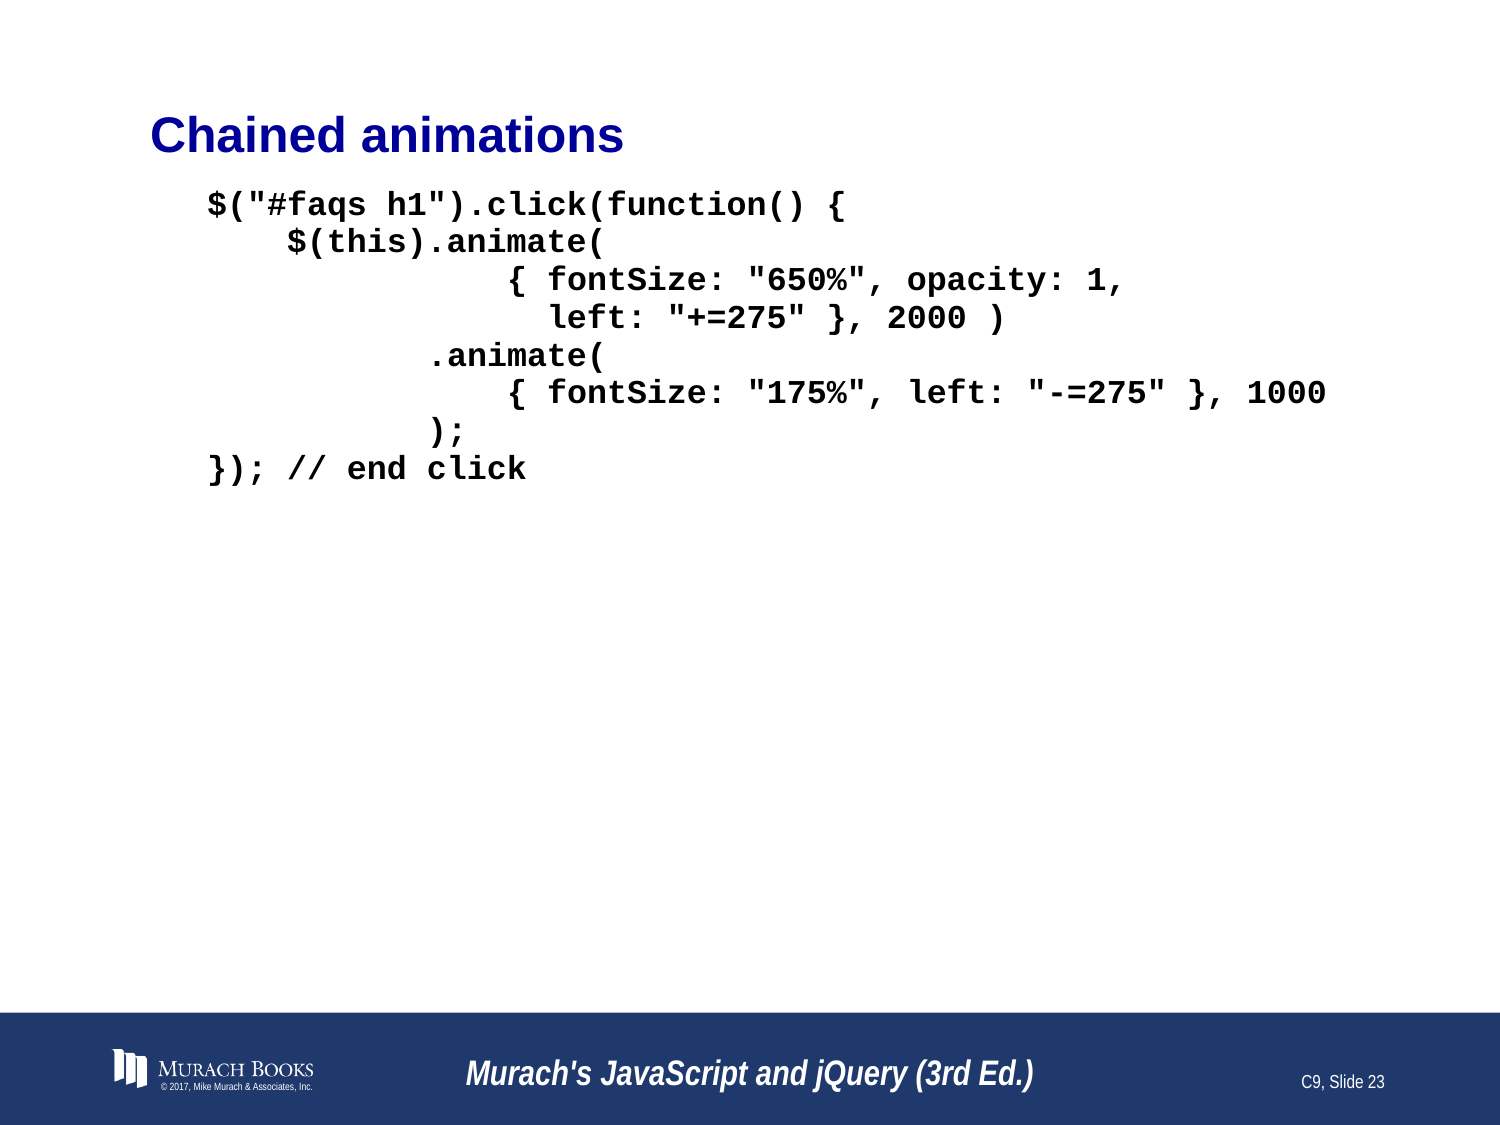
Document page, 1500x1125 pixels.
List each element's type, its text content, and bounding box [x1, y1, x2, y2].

slide_number Murach's JavaScript and jQuery (3rd Ed.) [463, 1025, 1050, 1100]
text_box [149, 187, 1350, 529]
footer © 2017, Mike Murach & Associates, Inc. [12, 1025, 463, 1100]
title Chained animations [150, 102, 1350, 164]
slide_number C9, Slide 23 [1087, 1025, 1400, 1100]
